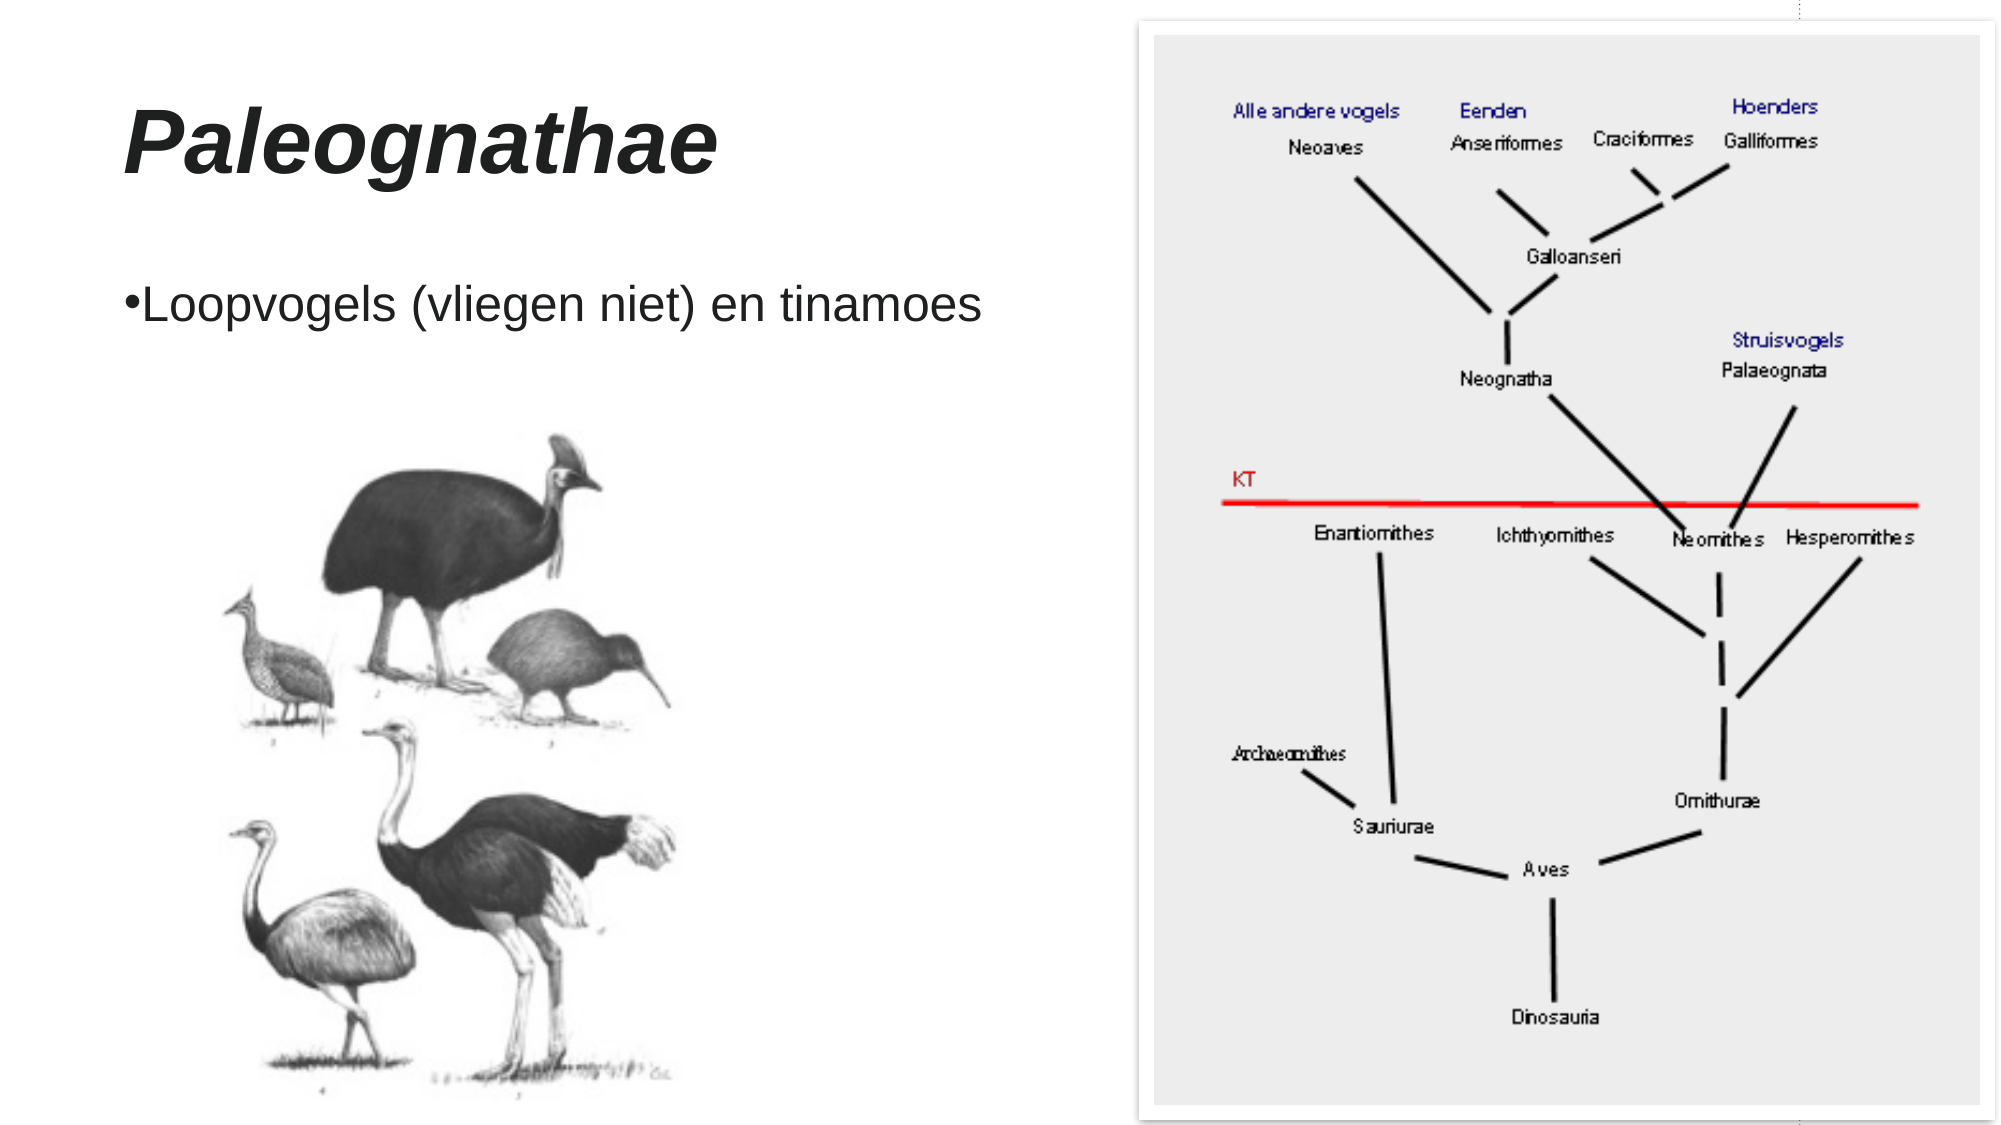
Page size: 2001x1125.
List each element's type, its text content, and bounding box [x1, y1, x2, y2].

title Paleognathae [124, 94, 1134, 271]
picture [1596, 0, 2001, 1125]
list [1153, 35, 1981, 1106]
text_box Loopvogels (vliegen niet) en tinamoes [123, 271, 1153, 986]
picture [218, 429, 684, 1106]
